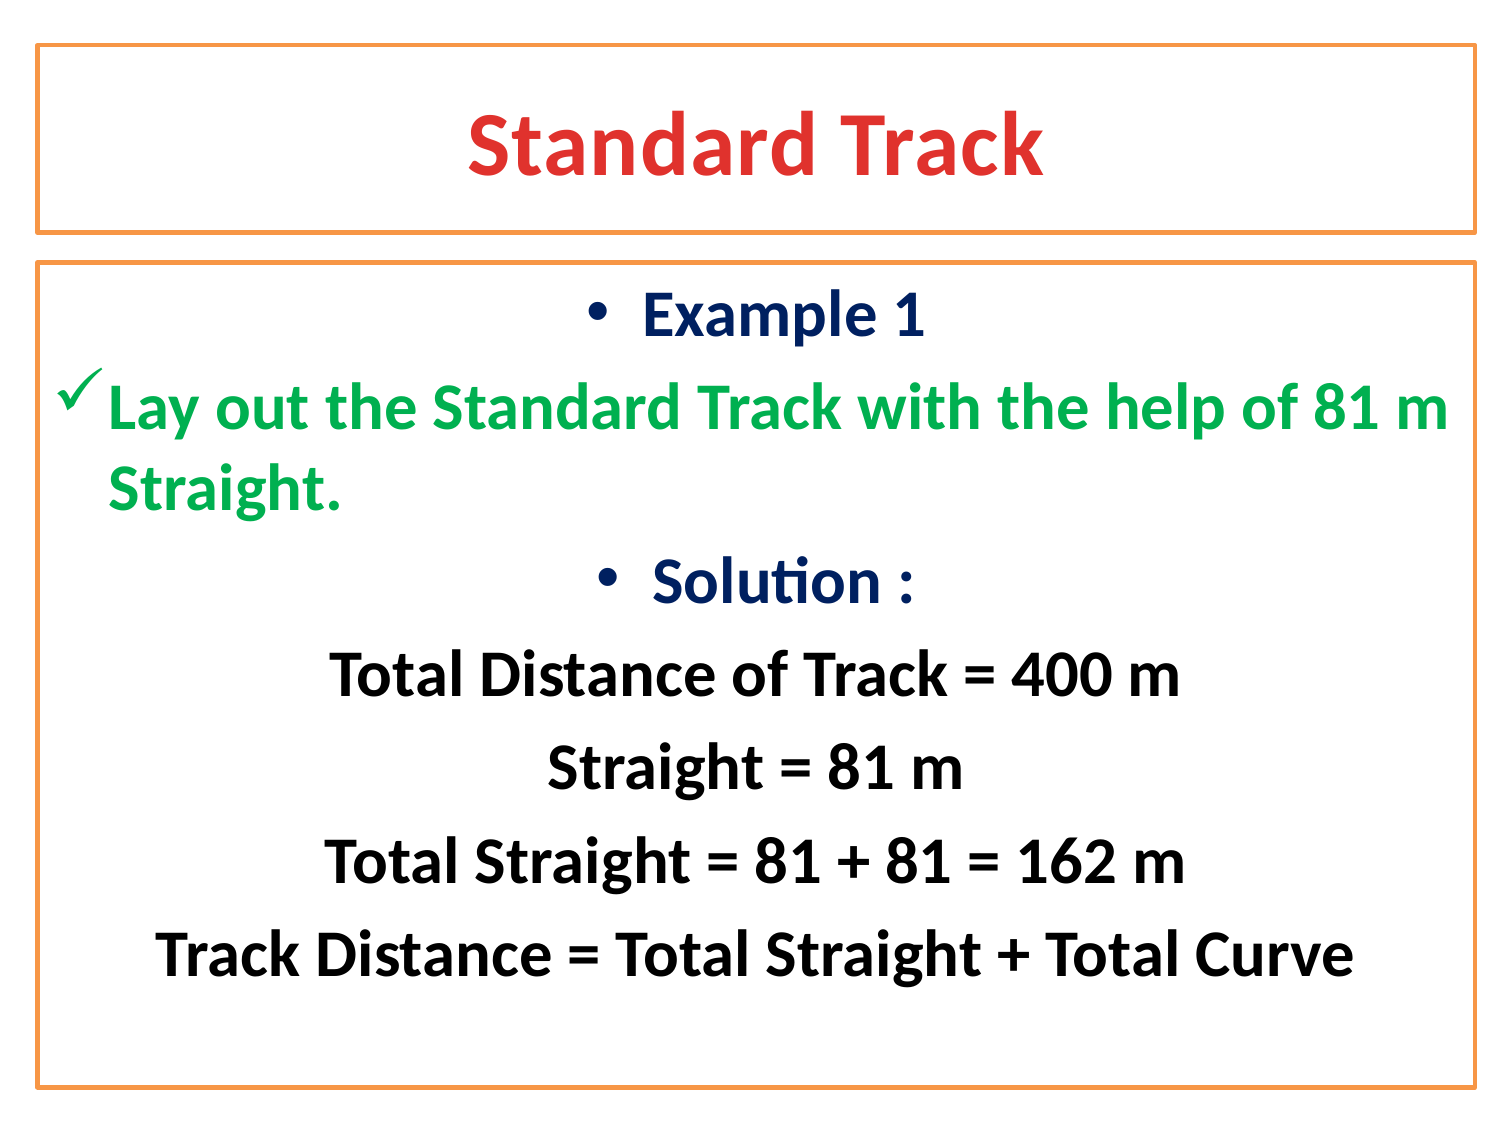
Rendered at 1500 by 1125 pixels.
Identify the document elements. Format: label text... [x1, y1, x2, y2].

list Example 1 Lay out the Standard Track with the help of 81 m Straight. Solution : Total Distance of Track = 400 m Straight = 81 m Total Straight = 81 + 81 = 162 m Track Distance = Total Straight + Total Curve [35, 260, 1477, 1090]
title Standard Track [35, 43, 1477, 235]
